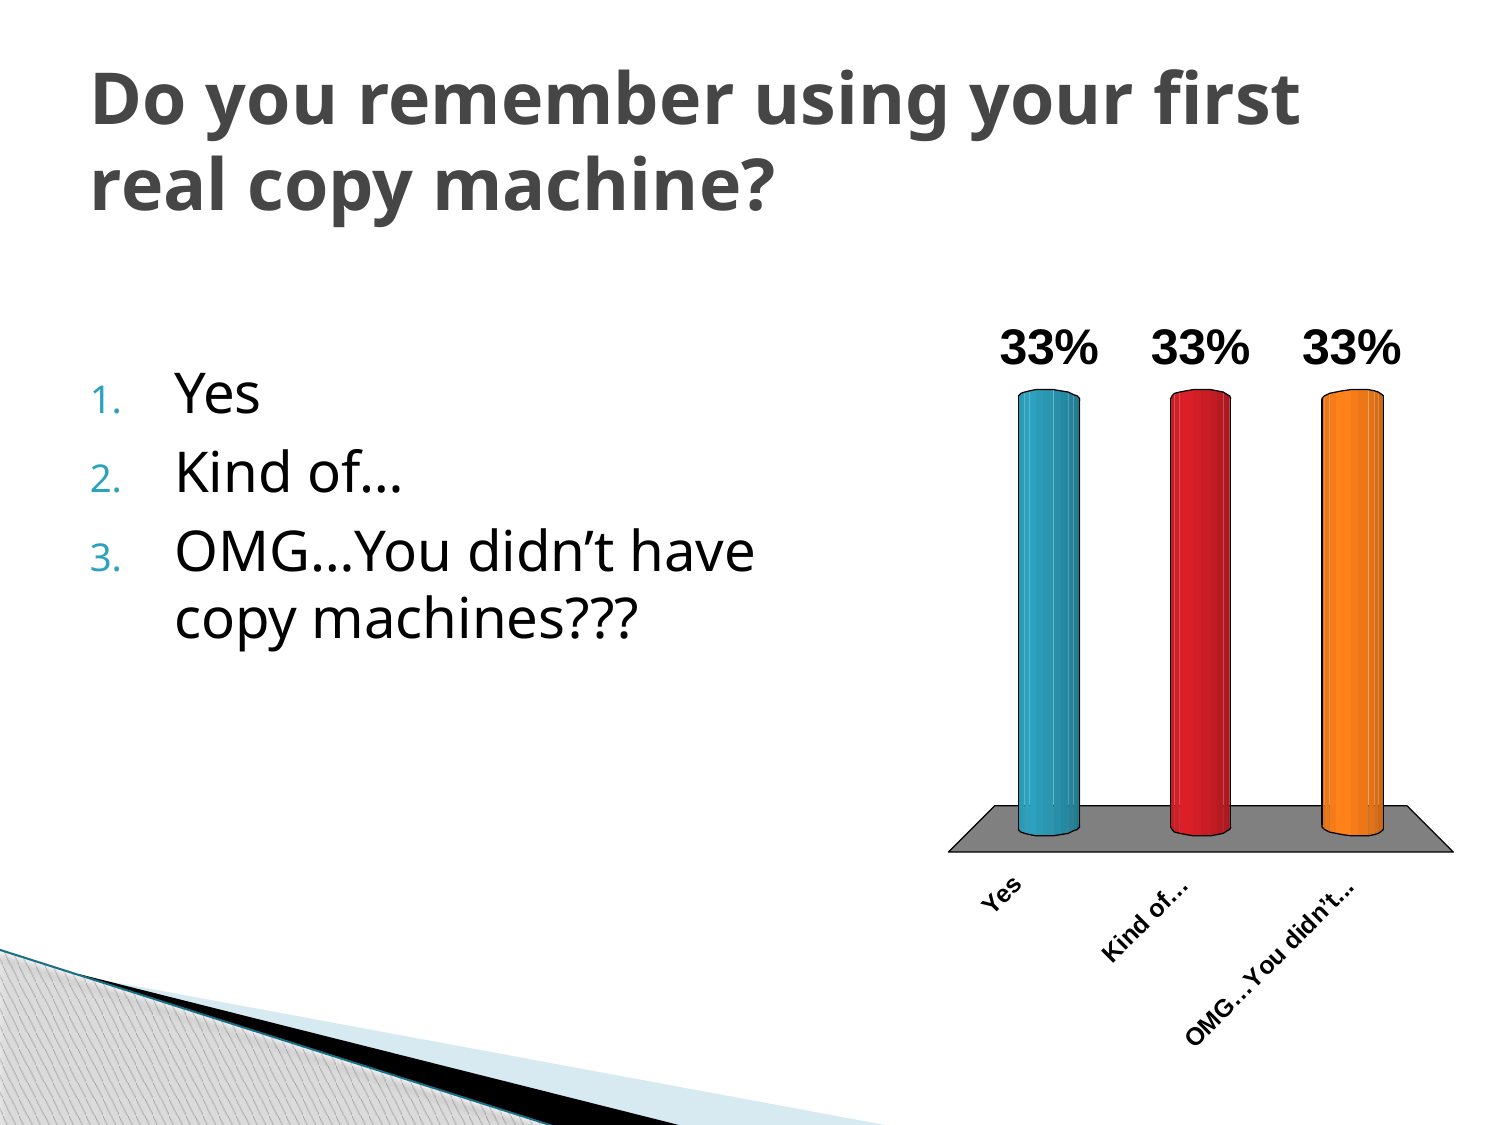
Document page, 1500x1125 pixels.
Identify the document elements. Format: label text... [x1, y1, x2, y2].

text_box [739, 270, 1490, 1115]
list Yes Kind of… OMG…You didn’t have copy machines??? [75, 350, 733, 838]
title Do you remember using your first real copy machine? [75, 45, 1425, 233]
